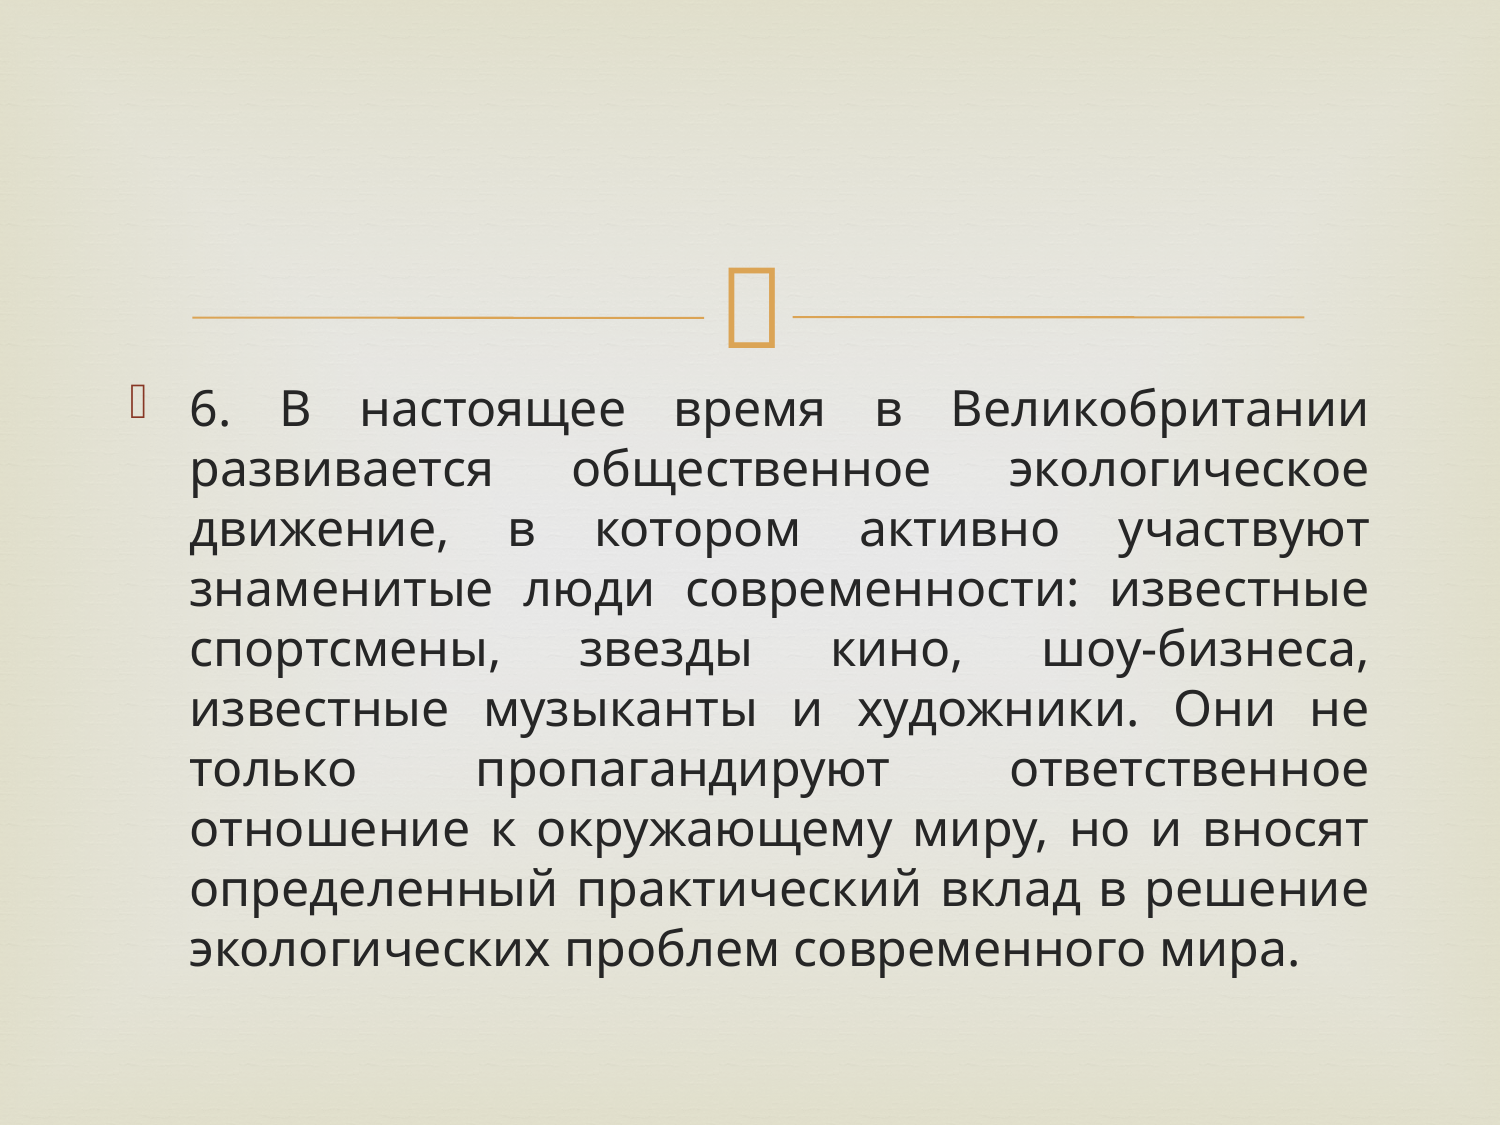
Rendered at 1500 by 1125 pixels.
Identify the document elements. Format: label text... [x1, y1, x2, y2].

list 6. В настоящее время в Великобритании развивается общественное экологическое движение, в котором активно участвуют знаменитые люди современности: известные спортсмены, звезды кино, шоу-бизнеса, известные музыканты и художники. Они не только пропагандируют ответственное отношение к окружающему миру, но и вносят определенный практический вклад в решение экологических проблем современного мира. [114, 368, 1386, 1005]
